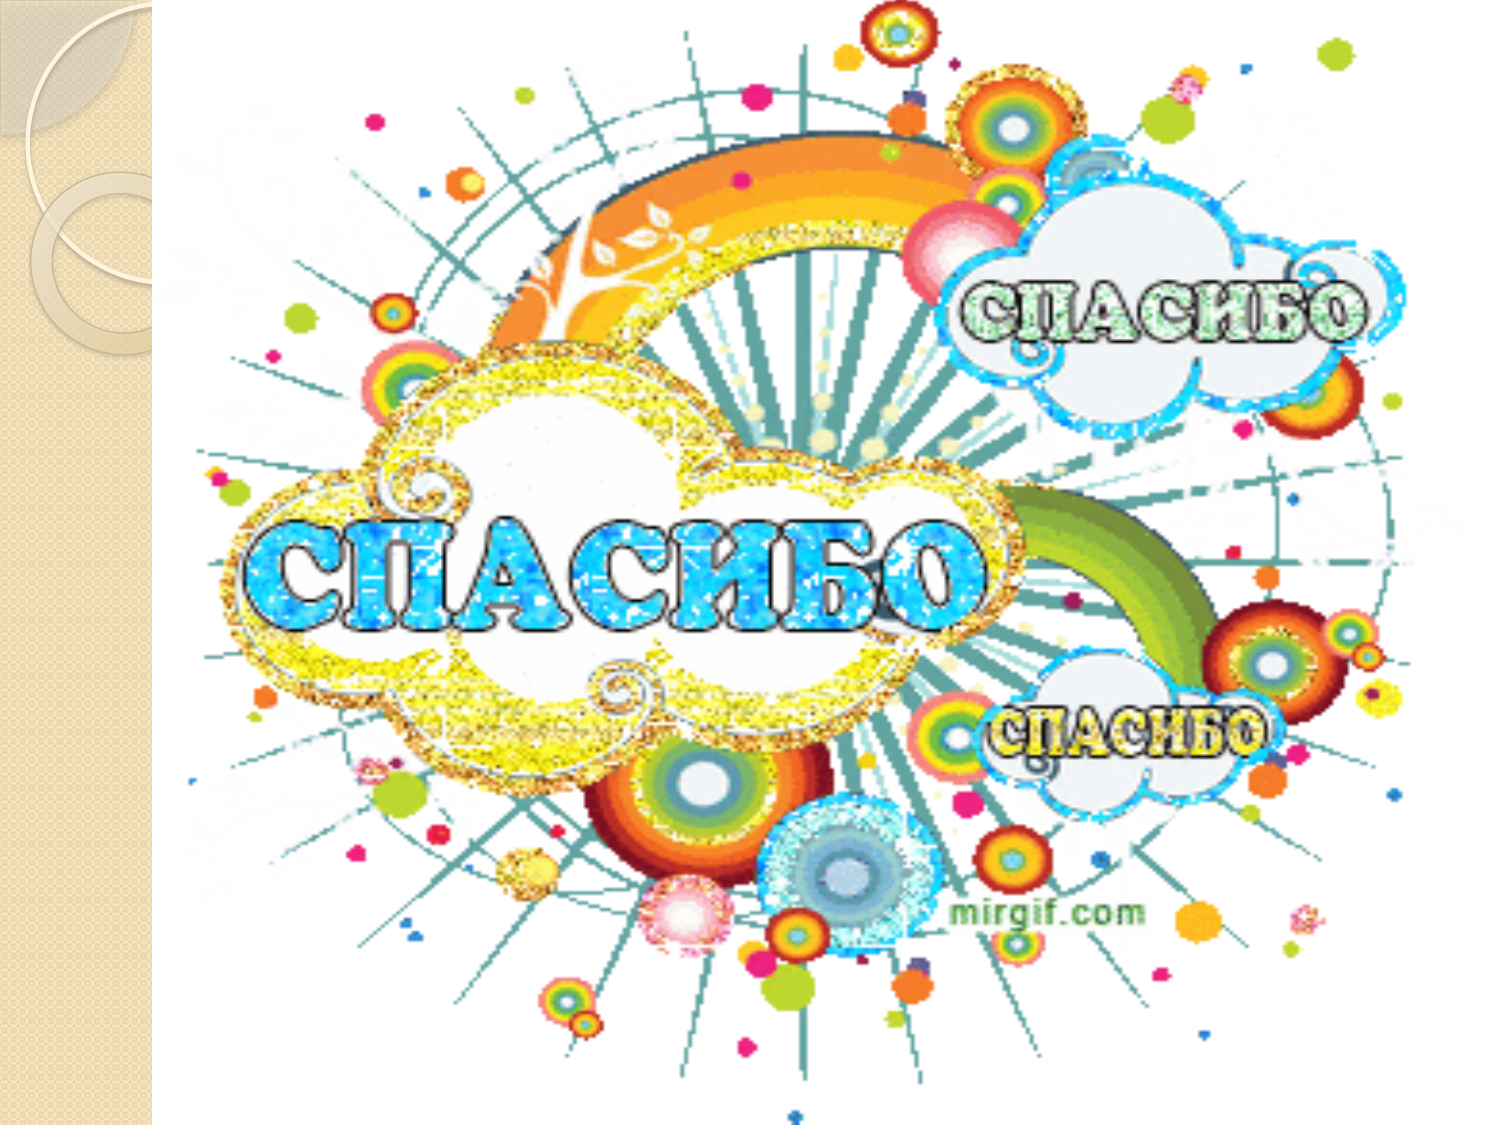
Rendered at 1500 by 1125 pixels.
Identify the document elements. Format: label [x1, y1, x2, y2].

list [152, 0, 1466, 1125]
